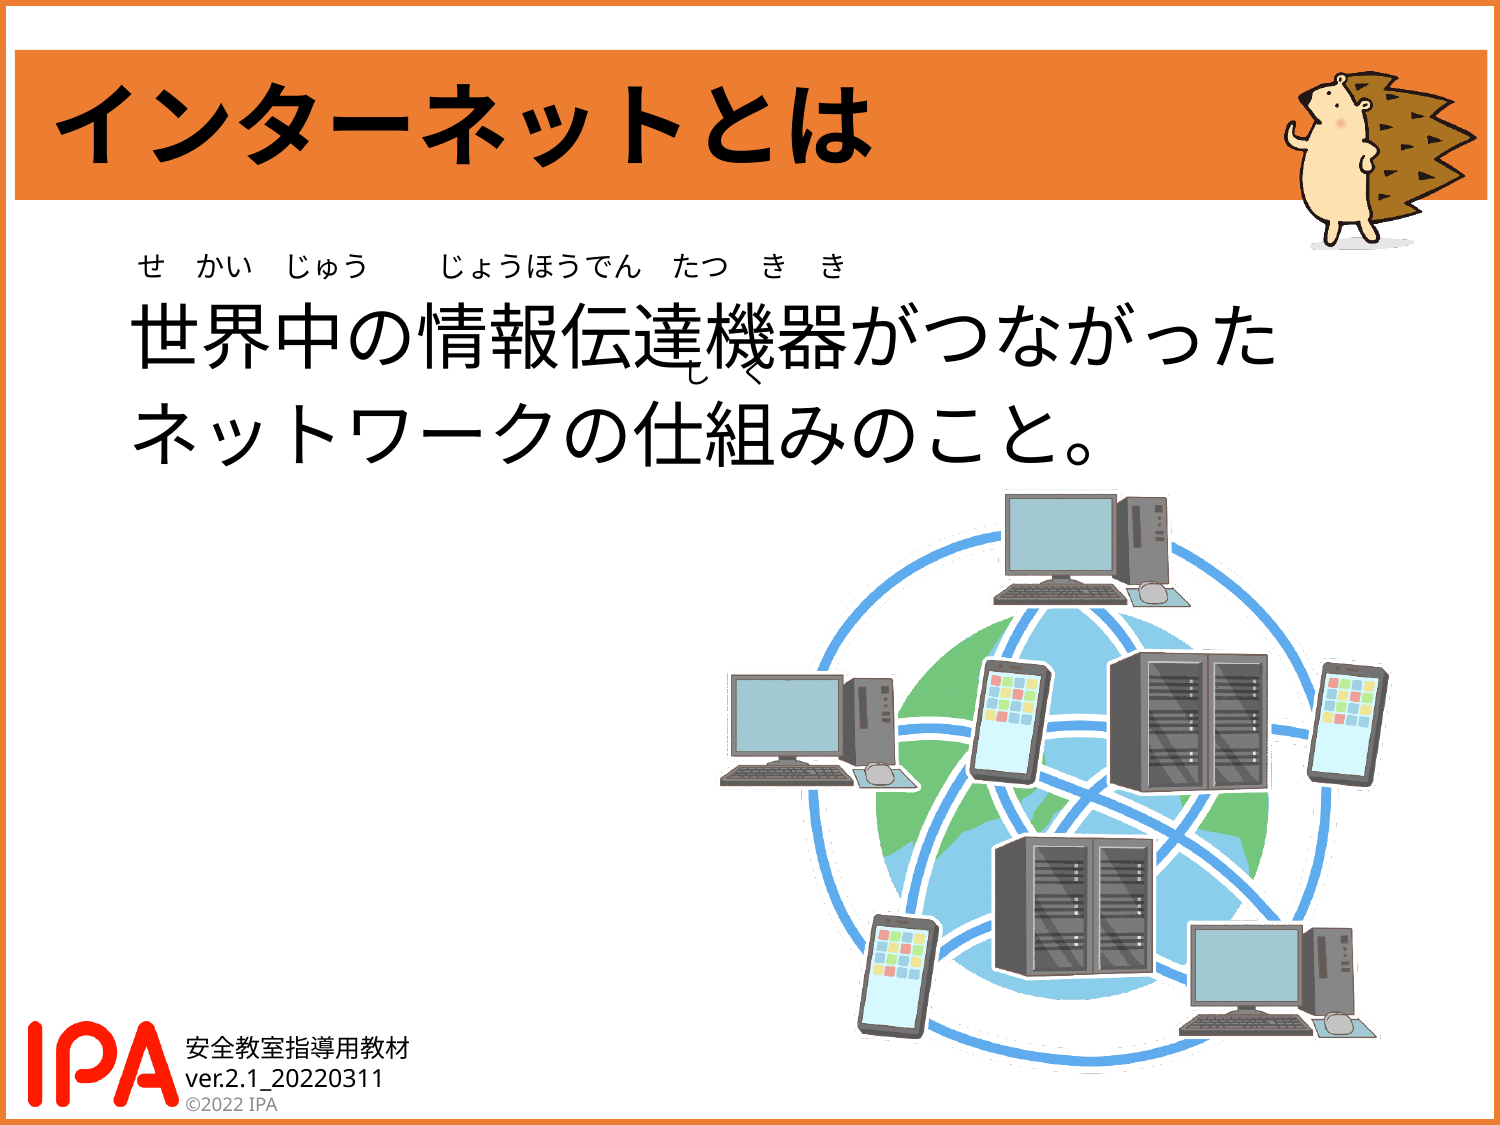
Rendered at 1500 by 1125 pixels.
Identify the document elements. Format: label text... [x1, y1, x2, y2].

title インターネットとは [35, 65, 1341, 195]
text_box じょうほうでん たつ き き [423, 240, 932, 291]
picture [1284, 71, 1477, 250]
picture [28, 1021, 179, 1107]
list 世界中の情報伝達機器がつながった ネットワークの仕組みのこと。 [113, 294, 1408, 486]
picture [688, 450, 1429, 1125]
text_box し く [667, 347, 826, 397]
text_box せ かい じゅう [122, 240, 395, 291]
